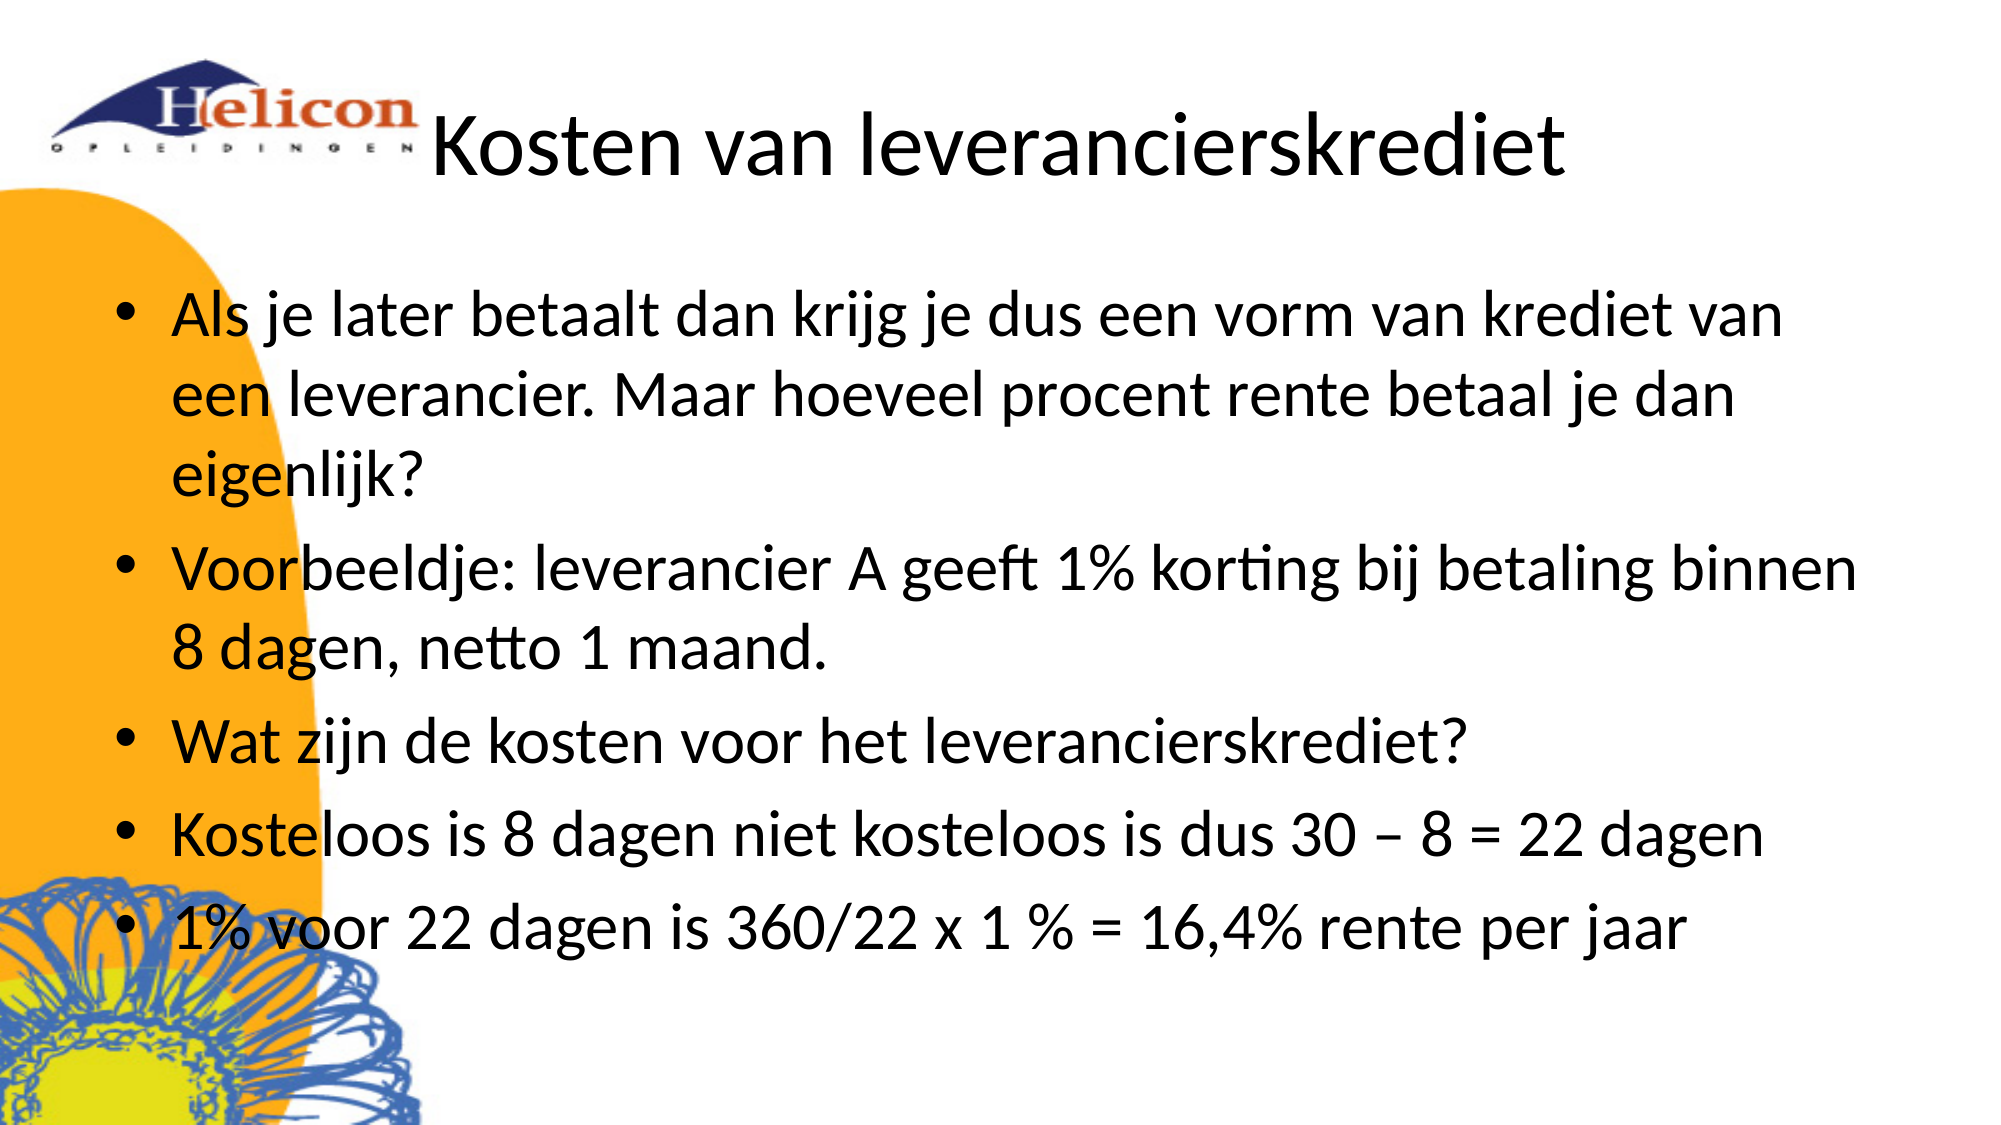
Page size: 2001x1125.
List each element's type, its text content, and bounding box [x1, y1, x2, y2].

list Als je later betaalt dan krijg je dus een vorm van krediet van een leverancier. Maar hoeveel procent rente betaal je dan eigenlijk? Voorbeeldje: leverancier A geeft 1% korting bij betaling binnen 8 dagen, netto 1 maand. Wat zijn de kosten voor het leverancierskrediet? Kosteloos is 8 dagen niet kosteloos is dus 30 – 8 = 22 dagen 1% voor 22 dagen is 360/22 x 1 % = 16,4% rente per jaar [99, 262, 1900, 1005]
picture [0, 0, 2001, 1125]
title Kosten van leverancierskrediet [99, 45, 1900, 233]
